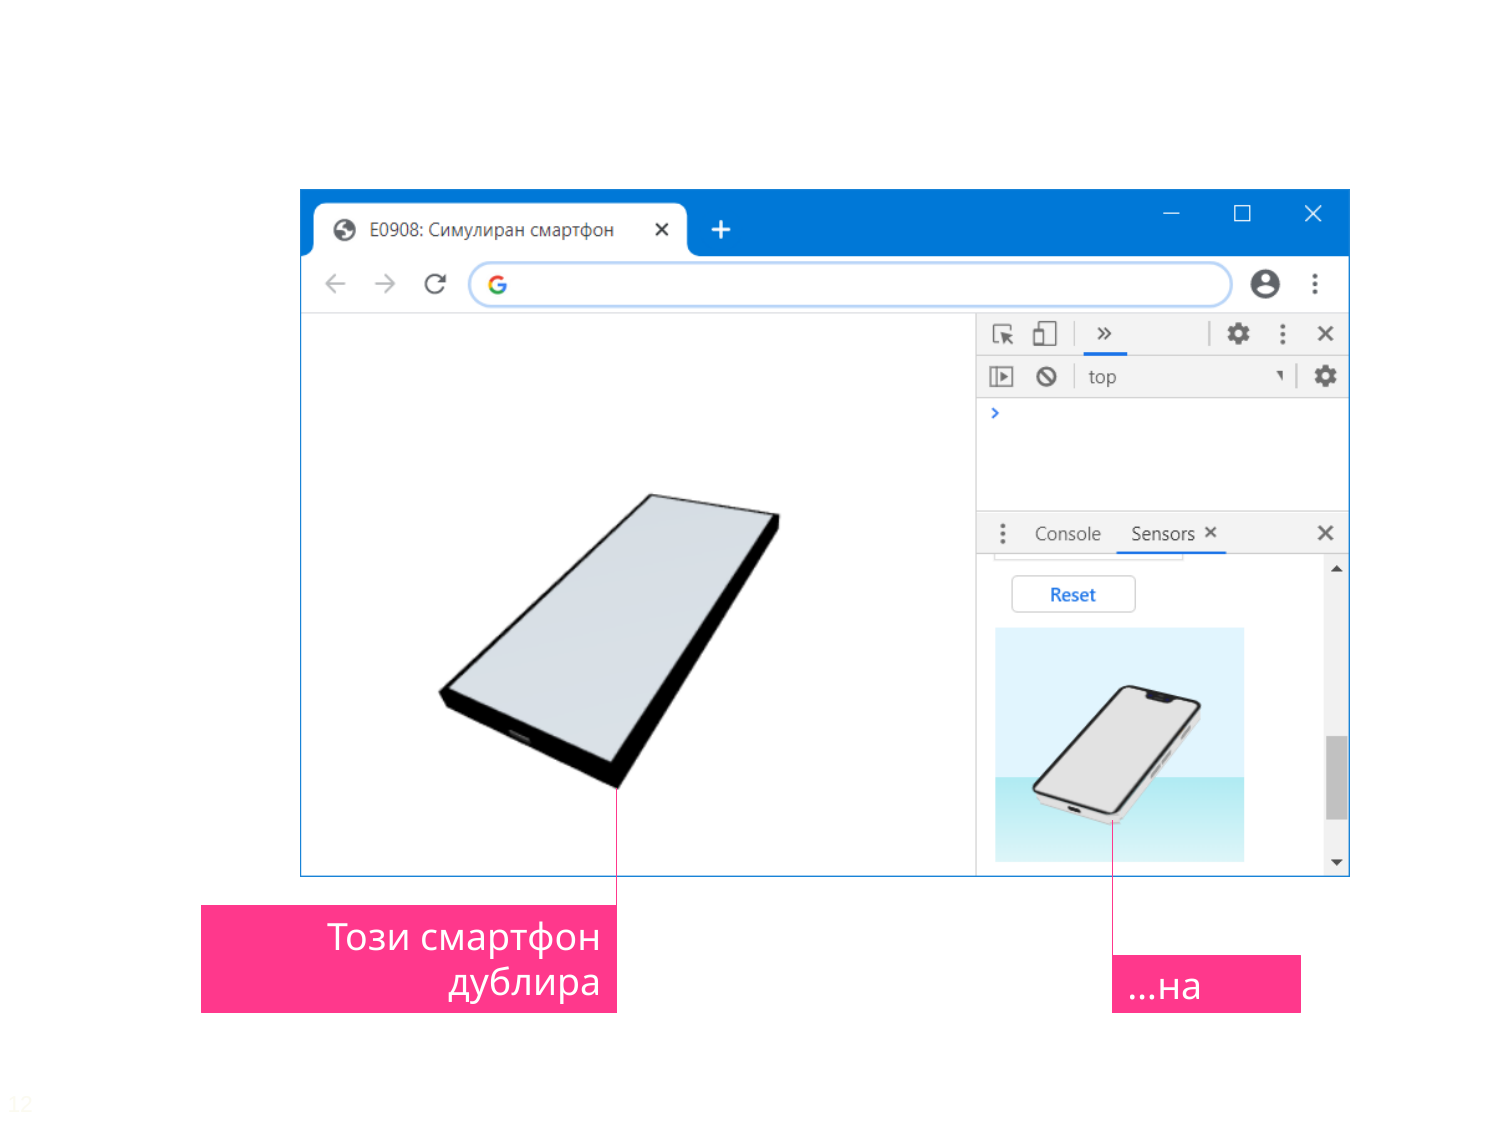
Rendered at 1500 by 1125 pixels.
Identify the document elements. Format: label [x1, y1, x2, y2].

text_box [201, 787, 617, 1013]
text_box [1112, 820, 1301, 1013]
picture [299, 189, 1351, 877]
